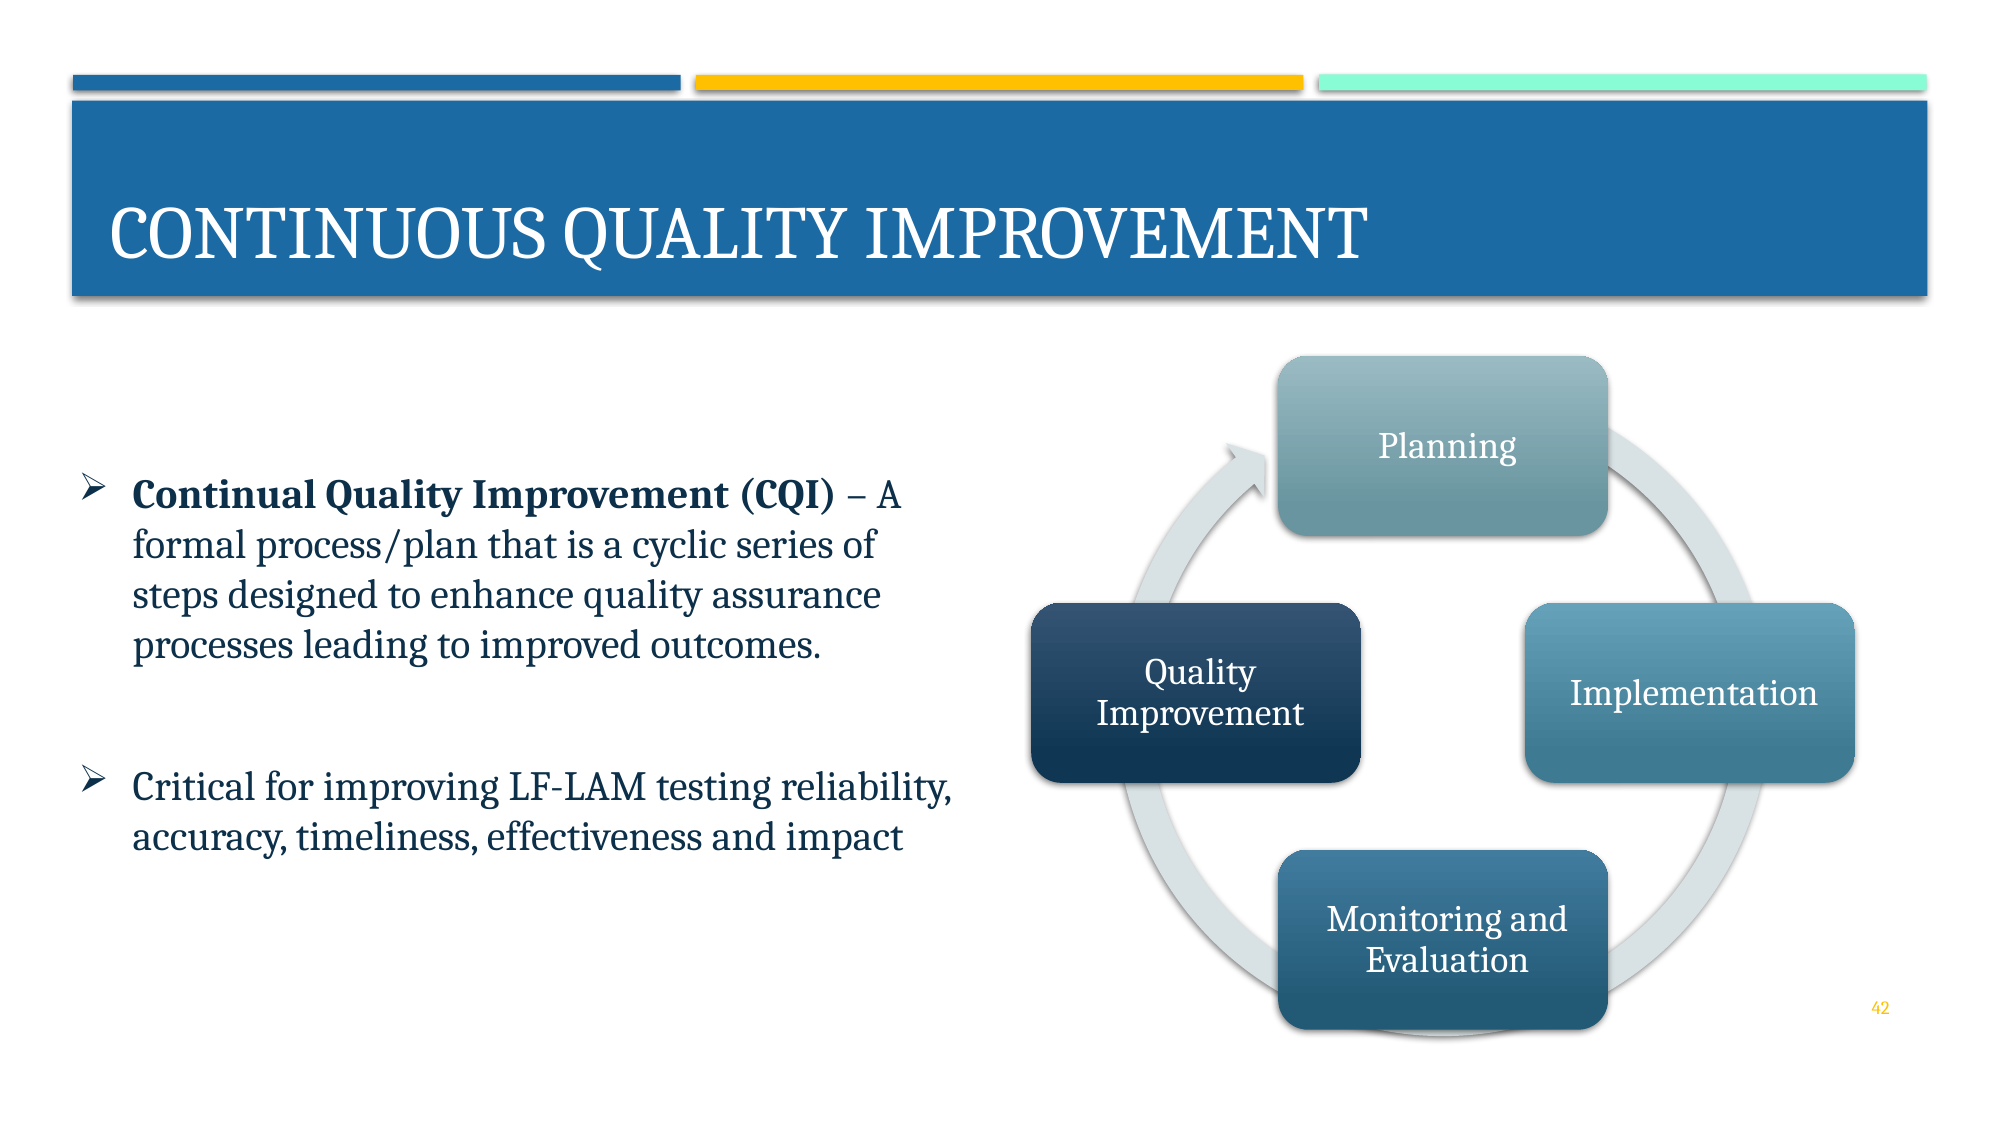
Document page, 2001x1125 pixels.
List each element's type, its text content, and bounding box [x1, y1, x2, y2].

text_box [923, 335, 1963, 1051]
title Continuous Quality Improvement [95, 115, 1905, 282]
list Continual Quality Improvement (CQI) – A formal process/plan that is a cyclic series of steps designed to enhance quality assurance processes leading to improved outcomes. Critical for improving LF-LAM testing reliability, accuracy, timeliness, effectiveness and impact [63, 458, 917, 875]
